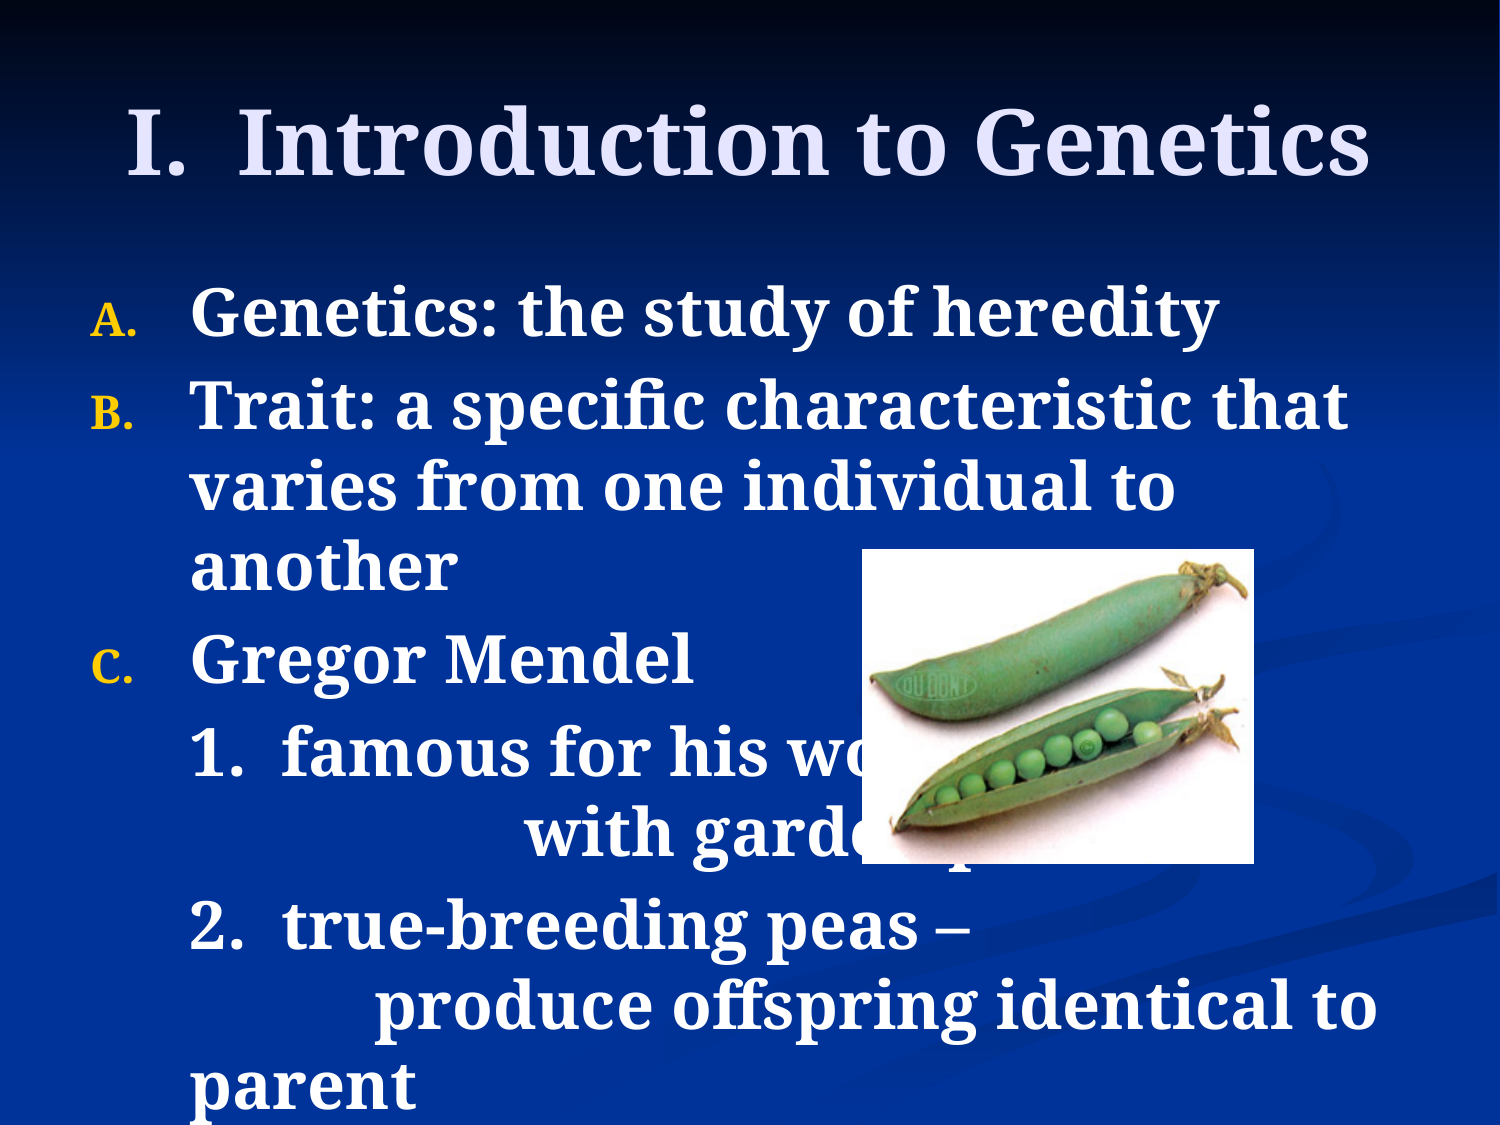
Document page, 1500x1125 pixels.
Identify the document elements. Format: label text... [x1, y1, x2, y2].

list Genetics: the study of heredity Trait: a specific characteristic that varies from one individual to another Gregor Mendel 1. famous for his work with garden peas 2. true-breeding peas – produce offspring identical to parent [74, 262, 1426, 1006]
picture [862, 549, 1254, 865]
title I. Introduction to Genetics [74, 44, 1426, 233]
